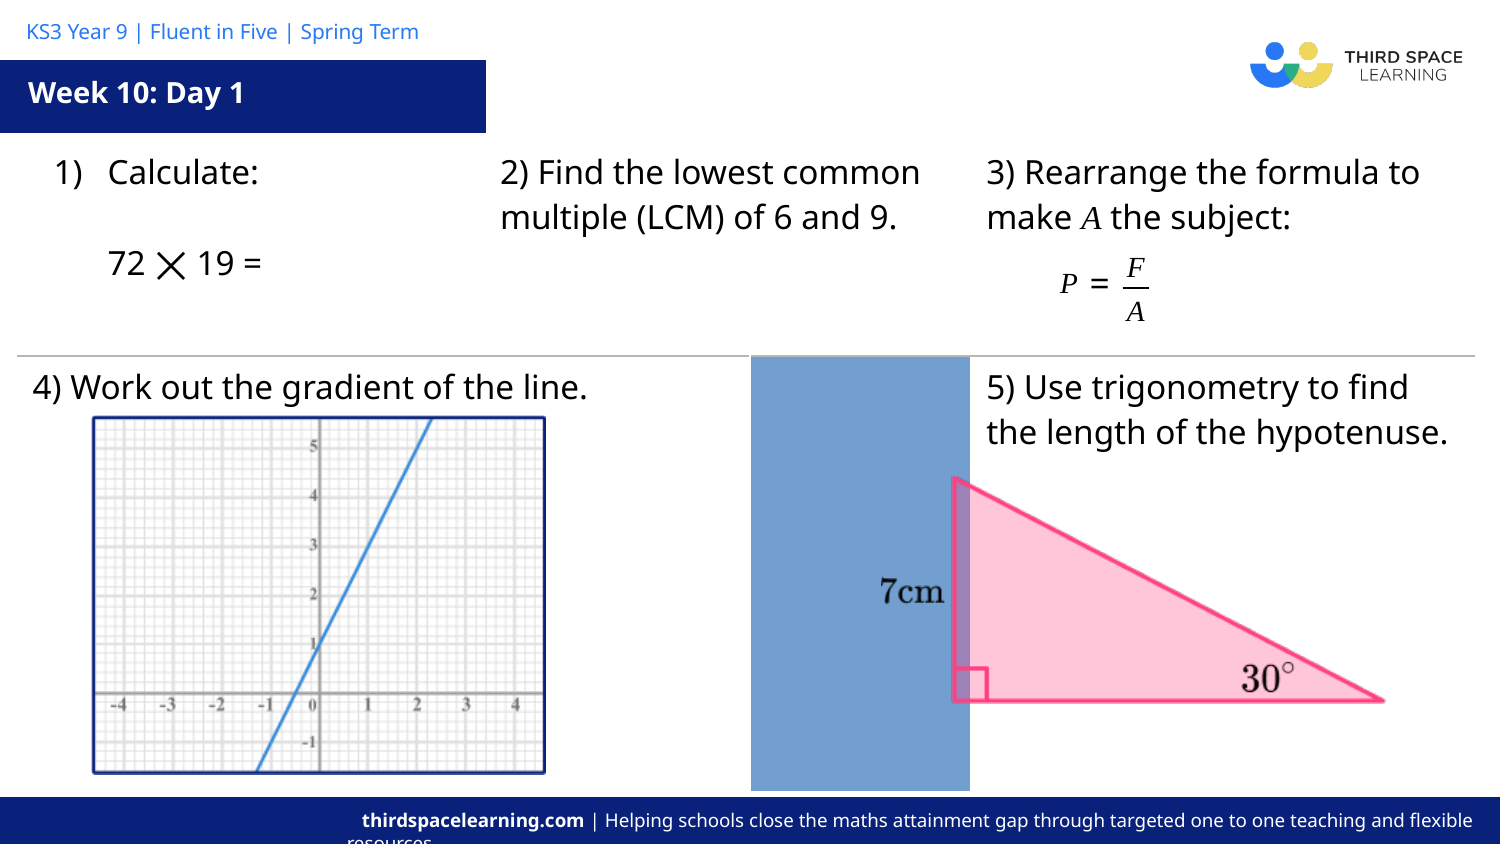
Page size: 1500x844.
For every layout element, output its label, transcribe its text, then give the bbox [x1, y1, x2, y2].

table_cell 5) Use trigonometry to find the length of the hypotenuse. [972, 357, 1474, 790]
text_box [1055, 245, 1150, 328]
table_header 2) Find the lowest common multiple (LCM) of 6 and 9. [486, 142, 970, 355]
table_header Calculate: 72 ⨉ 19 = [19, 142, 484, 355]
table_header 3) Rearrange the formula to make A the subject: [972, 142, 1474, 355]
picture [881, 476, 1386, 705]
text_box Week 10: Day 1 [13, 59, 383, 125]
table_cell 4) Work out the gradient of the line. [19, 357, 749, 790]
picture [1250, 33, 1465, 99]
picture [90, 415, 547, 775]
